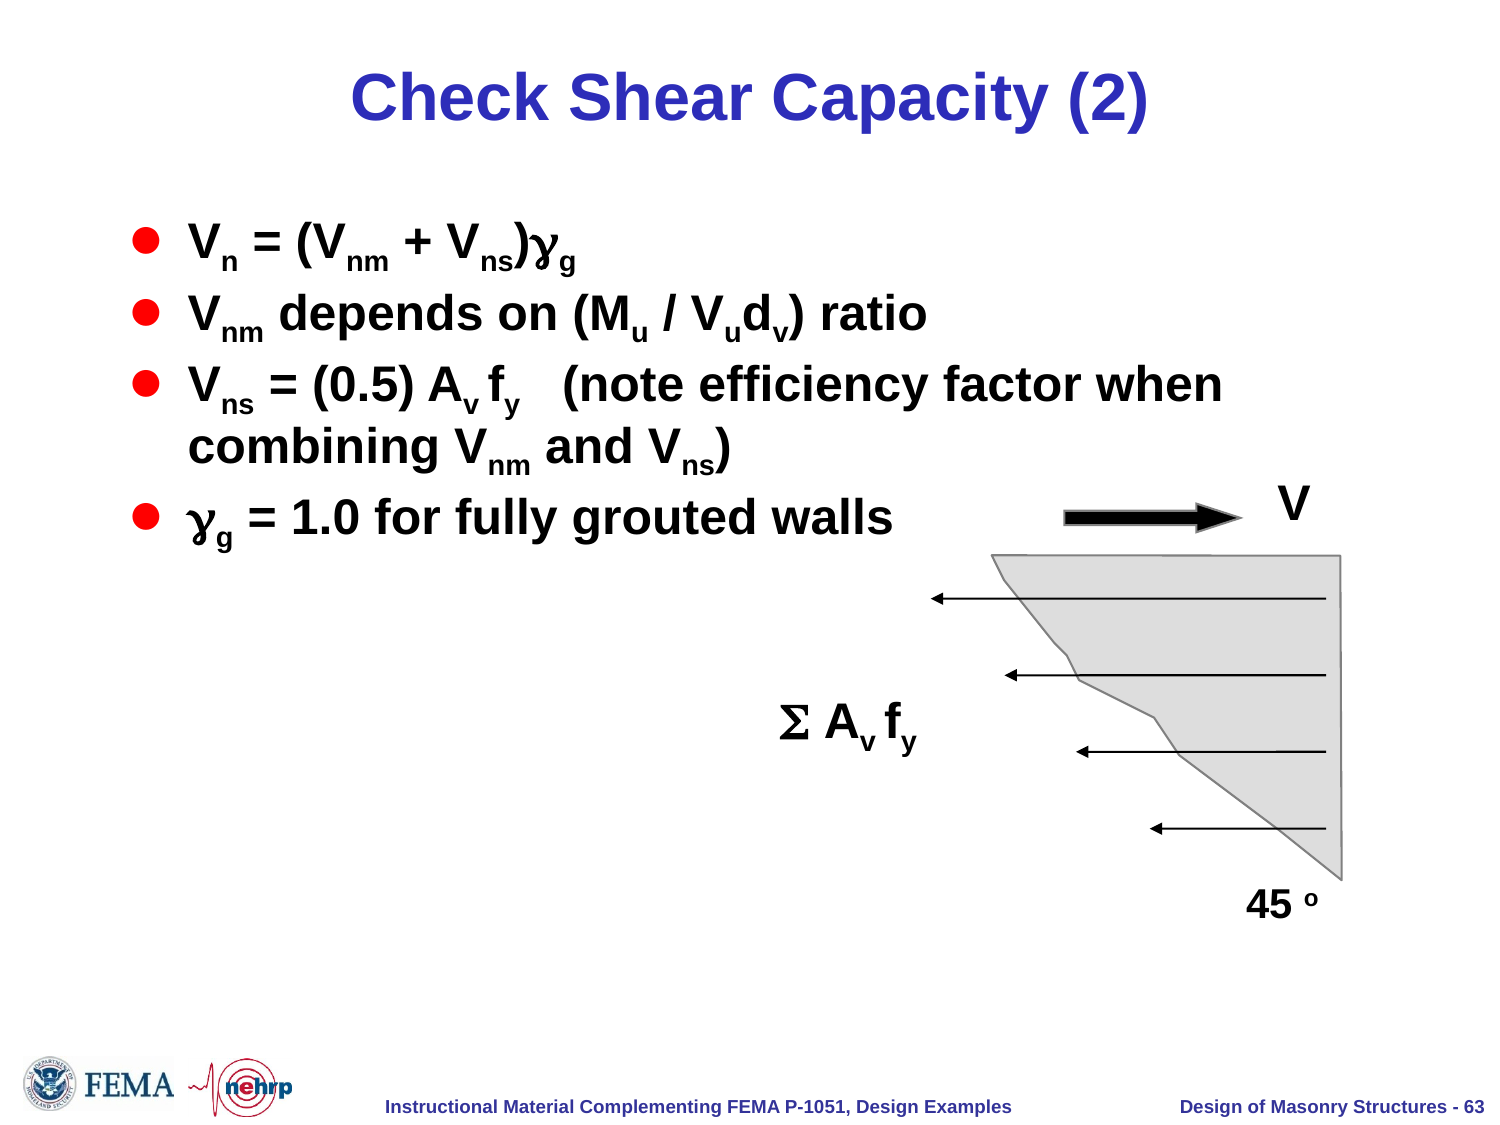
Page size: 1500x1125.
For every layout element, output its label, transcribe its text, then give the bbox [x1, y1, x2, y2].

title Check Shear Capacity (2) [75, 0, 1425, 188]
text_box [762, 462, 1342, 935]
picture [188, 1058, 292, 1117]
list Vn = (Vnm + Vns)gg Vnm depends on (Mu / Vudv) ratio Vns = (0.5) Av fy (note efficiency factor when combining Vnm and Vns) gg = 1.0 for fully grouted walls [112, 202, 1263, 553]
slide_number Design of Masonry Structures - 63 [1042, 1077, 1500, 1125]
footer Instructional Material Complementing FEMA P-1051, Design Examples [337, 1087, 1042, 1125]
picture [23, 1056, 174, 1111]
